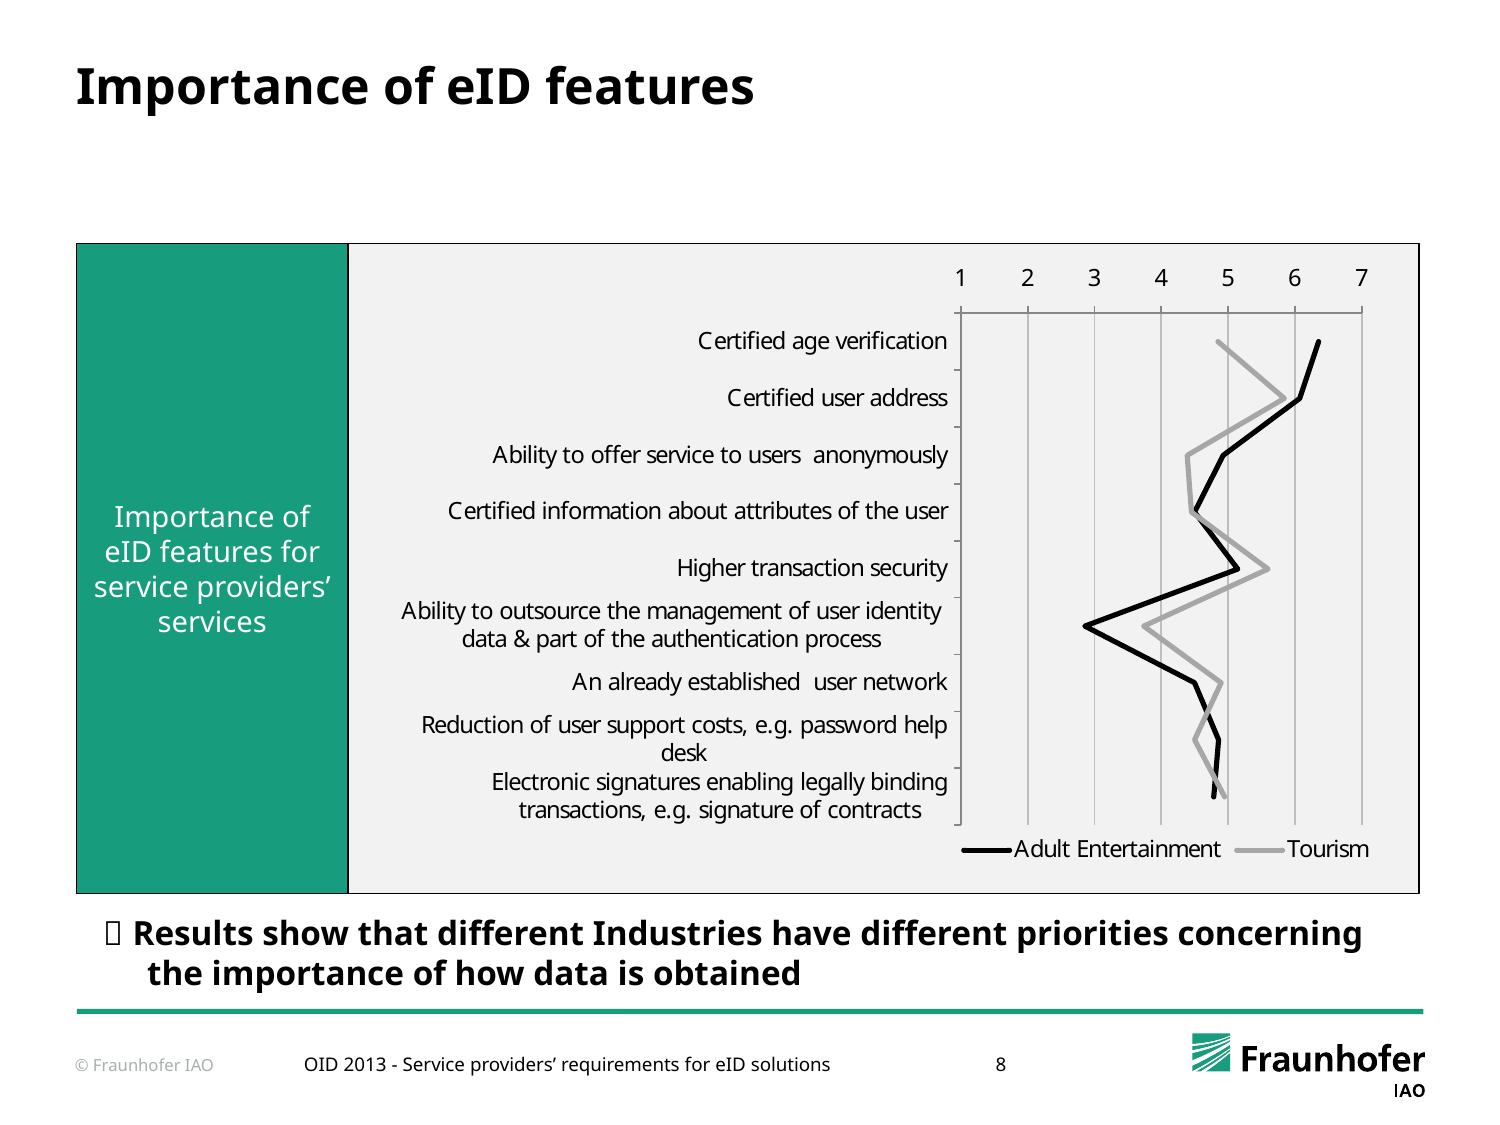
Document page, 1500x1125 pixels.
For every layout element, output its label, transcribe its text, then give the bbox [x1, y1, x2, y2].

slide_number [1393, 1070, 1500, 1125]
text_box  Results show that different Industries have different priorities concerning the importance of how data is obtained [88, 905, 1388, 1000]
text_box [383, 260, 1377, 870]
text_box [348, 243, 1419, 894]
text_box Importance of eID features for service providers’ services [76, 243, 348, 894]
title Importance of eID features [76, 54, 1423, 116]
